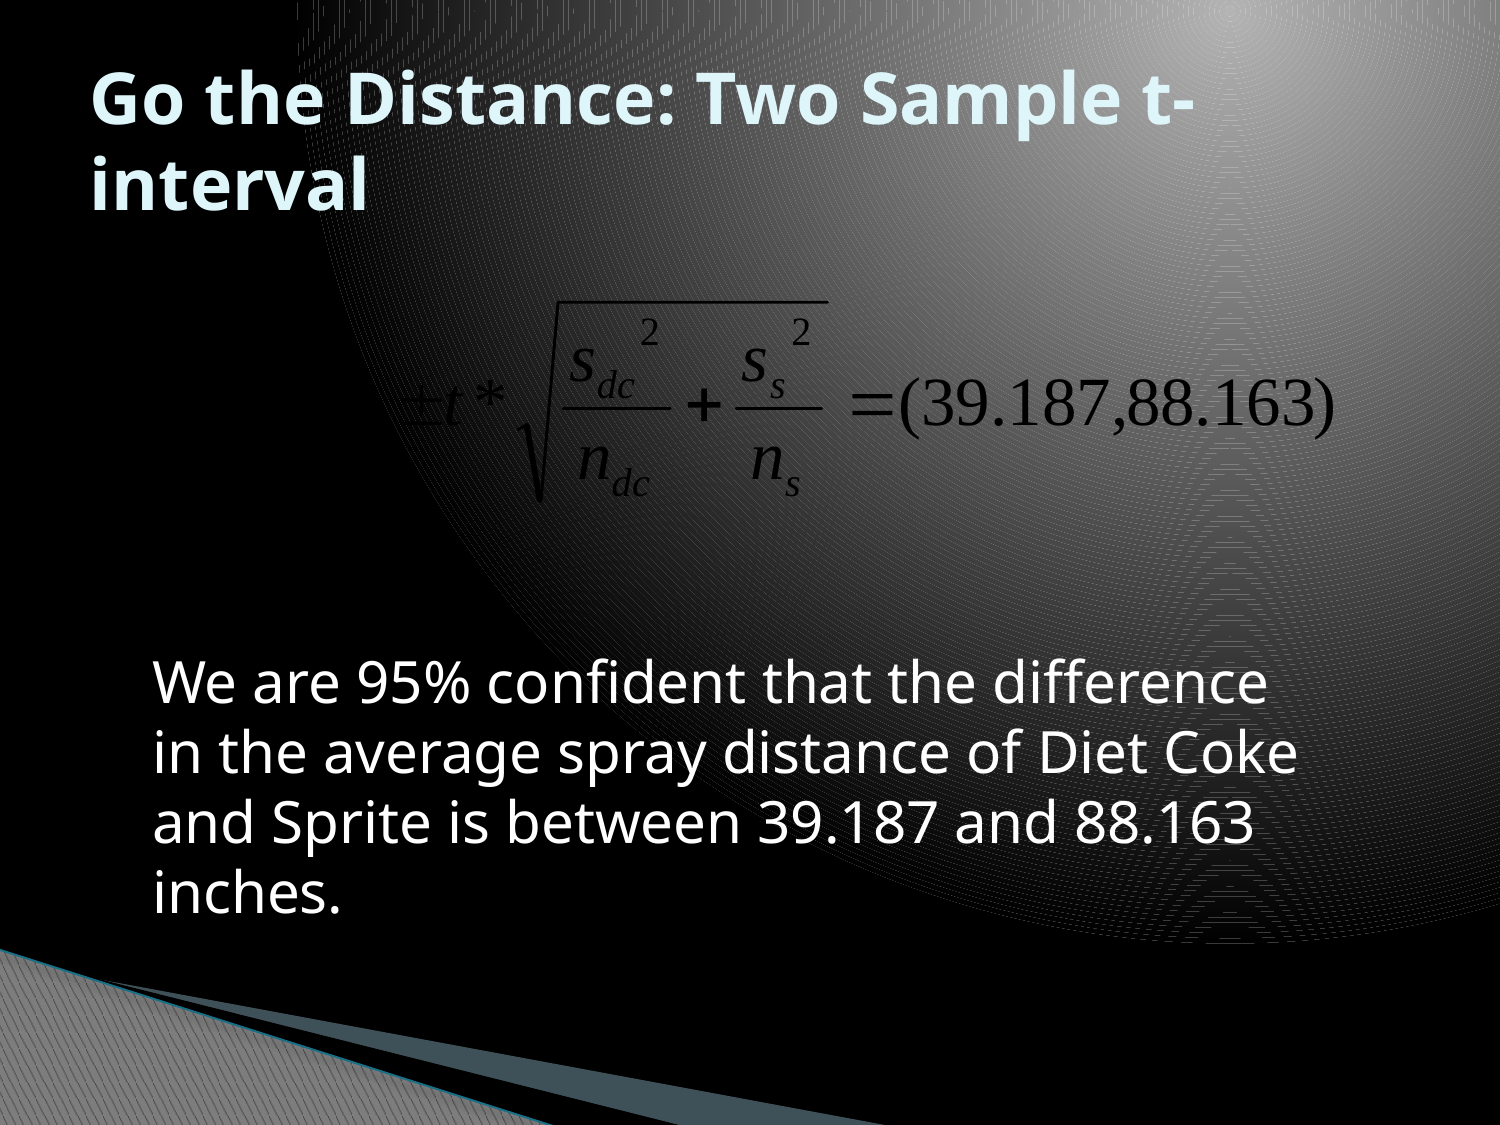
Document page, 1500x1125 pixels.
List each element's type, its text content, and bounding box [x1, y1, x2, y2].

picture [0, 952, 543, 1125]
title Go the Distance: Two Sample t-interval [75, 45, 1425, 233]
text_box We are 95% confident that the difference in the average spray distance of Diet Coke and Sprite is between 39.187 and 88.163 inches. [137, 637, 1325, 933]
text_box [124, 287, 1351, 518]
